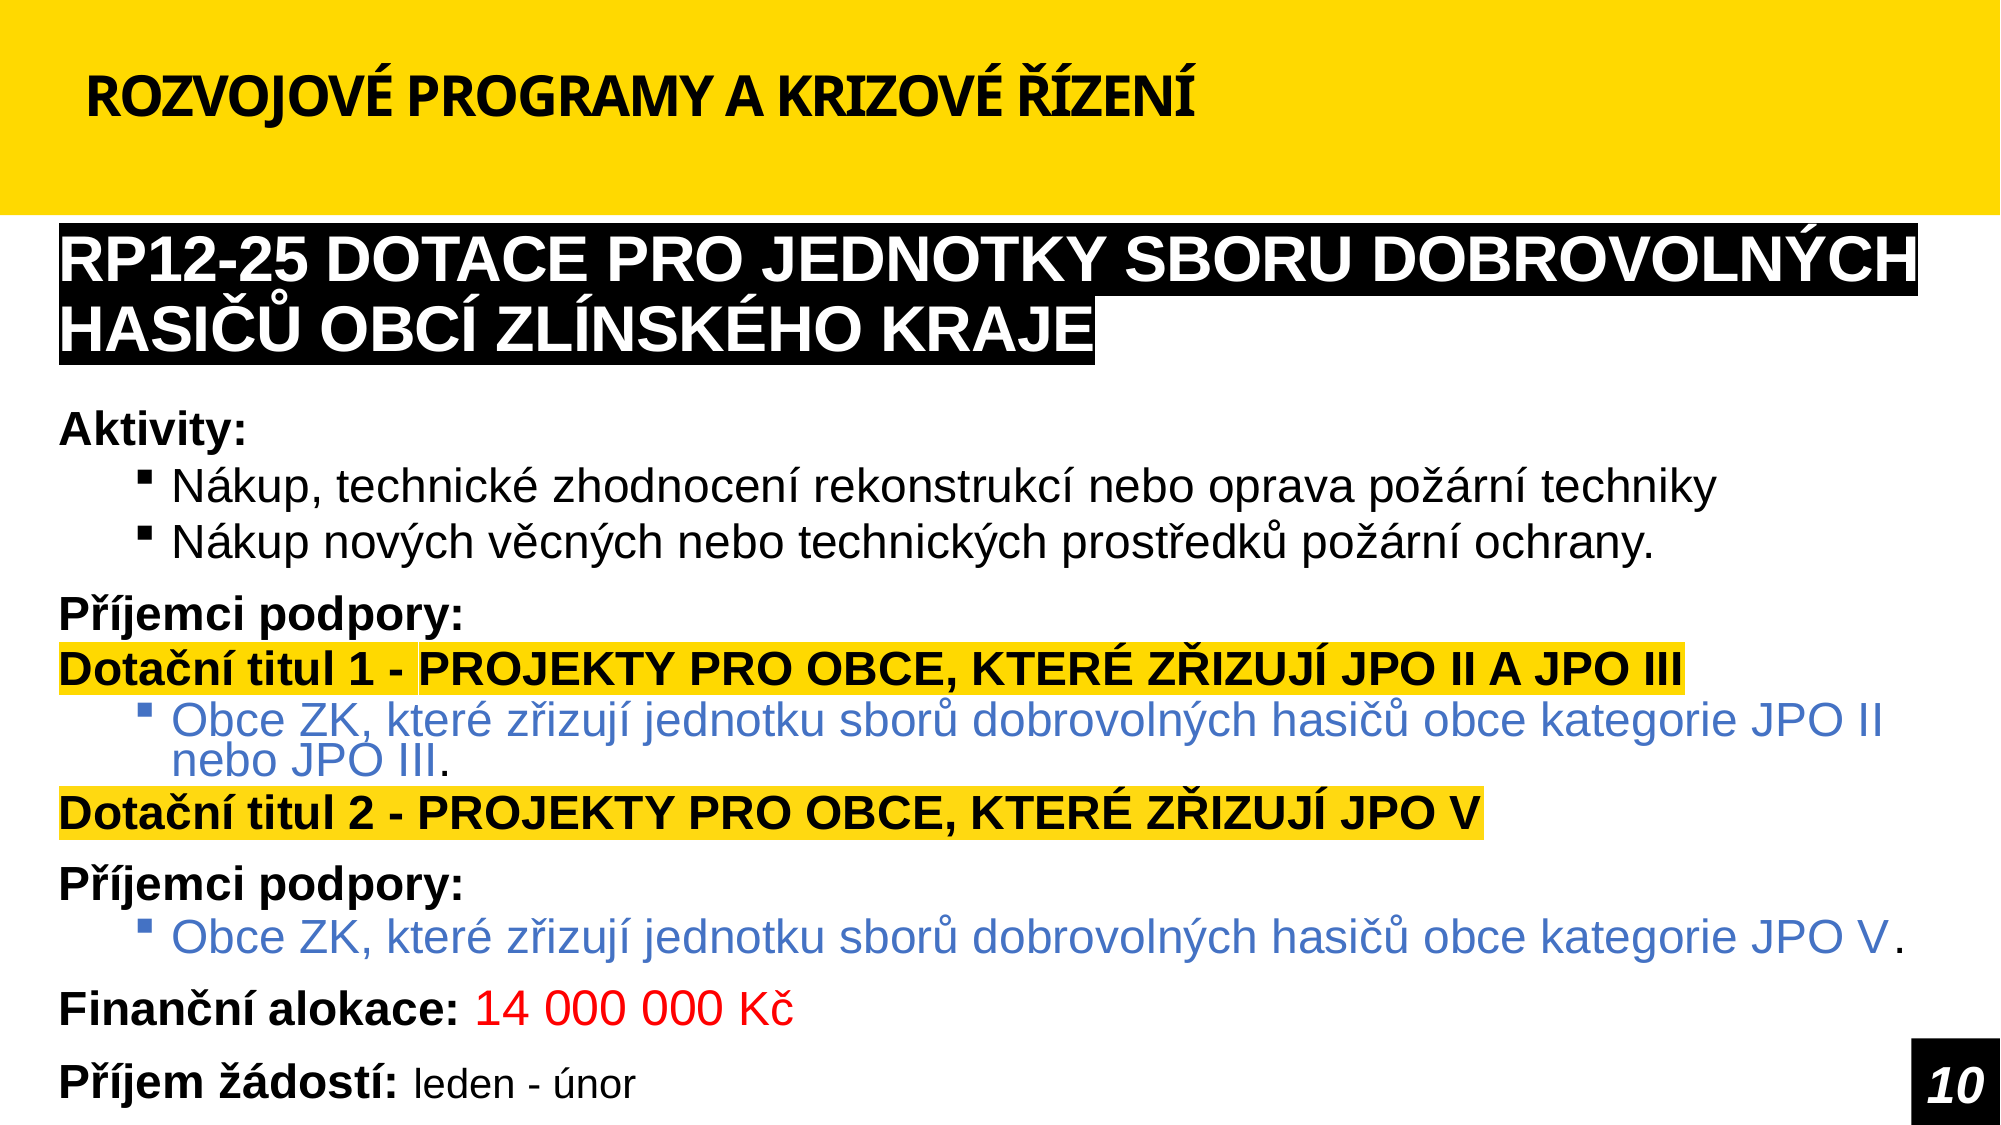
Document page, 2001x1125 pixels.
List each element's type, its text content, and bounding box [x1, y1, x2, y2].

slide_number 10 [1911, 1038, 2000, 1125]
list RP12-25 DOTACE PRO JEDNOTKY SBORU DOBROVOLNÝCH HASIČŮ OBCÍ ZLÍNSKÉHO KRAJE Aktivity: Nákup, technické zhodnocení rekonstrukcí nebo oprava požární techniky Nákup nových věcných nebo technických prostředků požární ochrany. Příjemci podpory: Dotační titul 1 - PROJEKTY PRO OBCE, KTERÉ ZŘIZUJÍ JPO II A JPO III Obce ZK, které zřizují jednotku sborů dobrovolných hasičů obce kategorie JPO II nebo JPO III. Dotační titul 2 - PROJEKTY PRO OBCE, KTERÉ ZŘIZUJÍ JPO V Příjemci podpory: Obce ZK, které zřizují jednotku sborů dobrovolných hasičů obce kategorie JPO V. Finanční alokace: 14 000 000 Kč Příjem žádostí: leden - únor [0, 218, 2000, 1125]
title ROZVOJOVÉ PROGRAMY A KRIZOVÉ ŘÍZENÍ [69, 60, 1918, 214]
